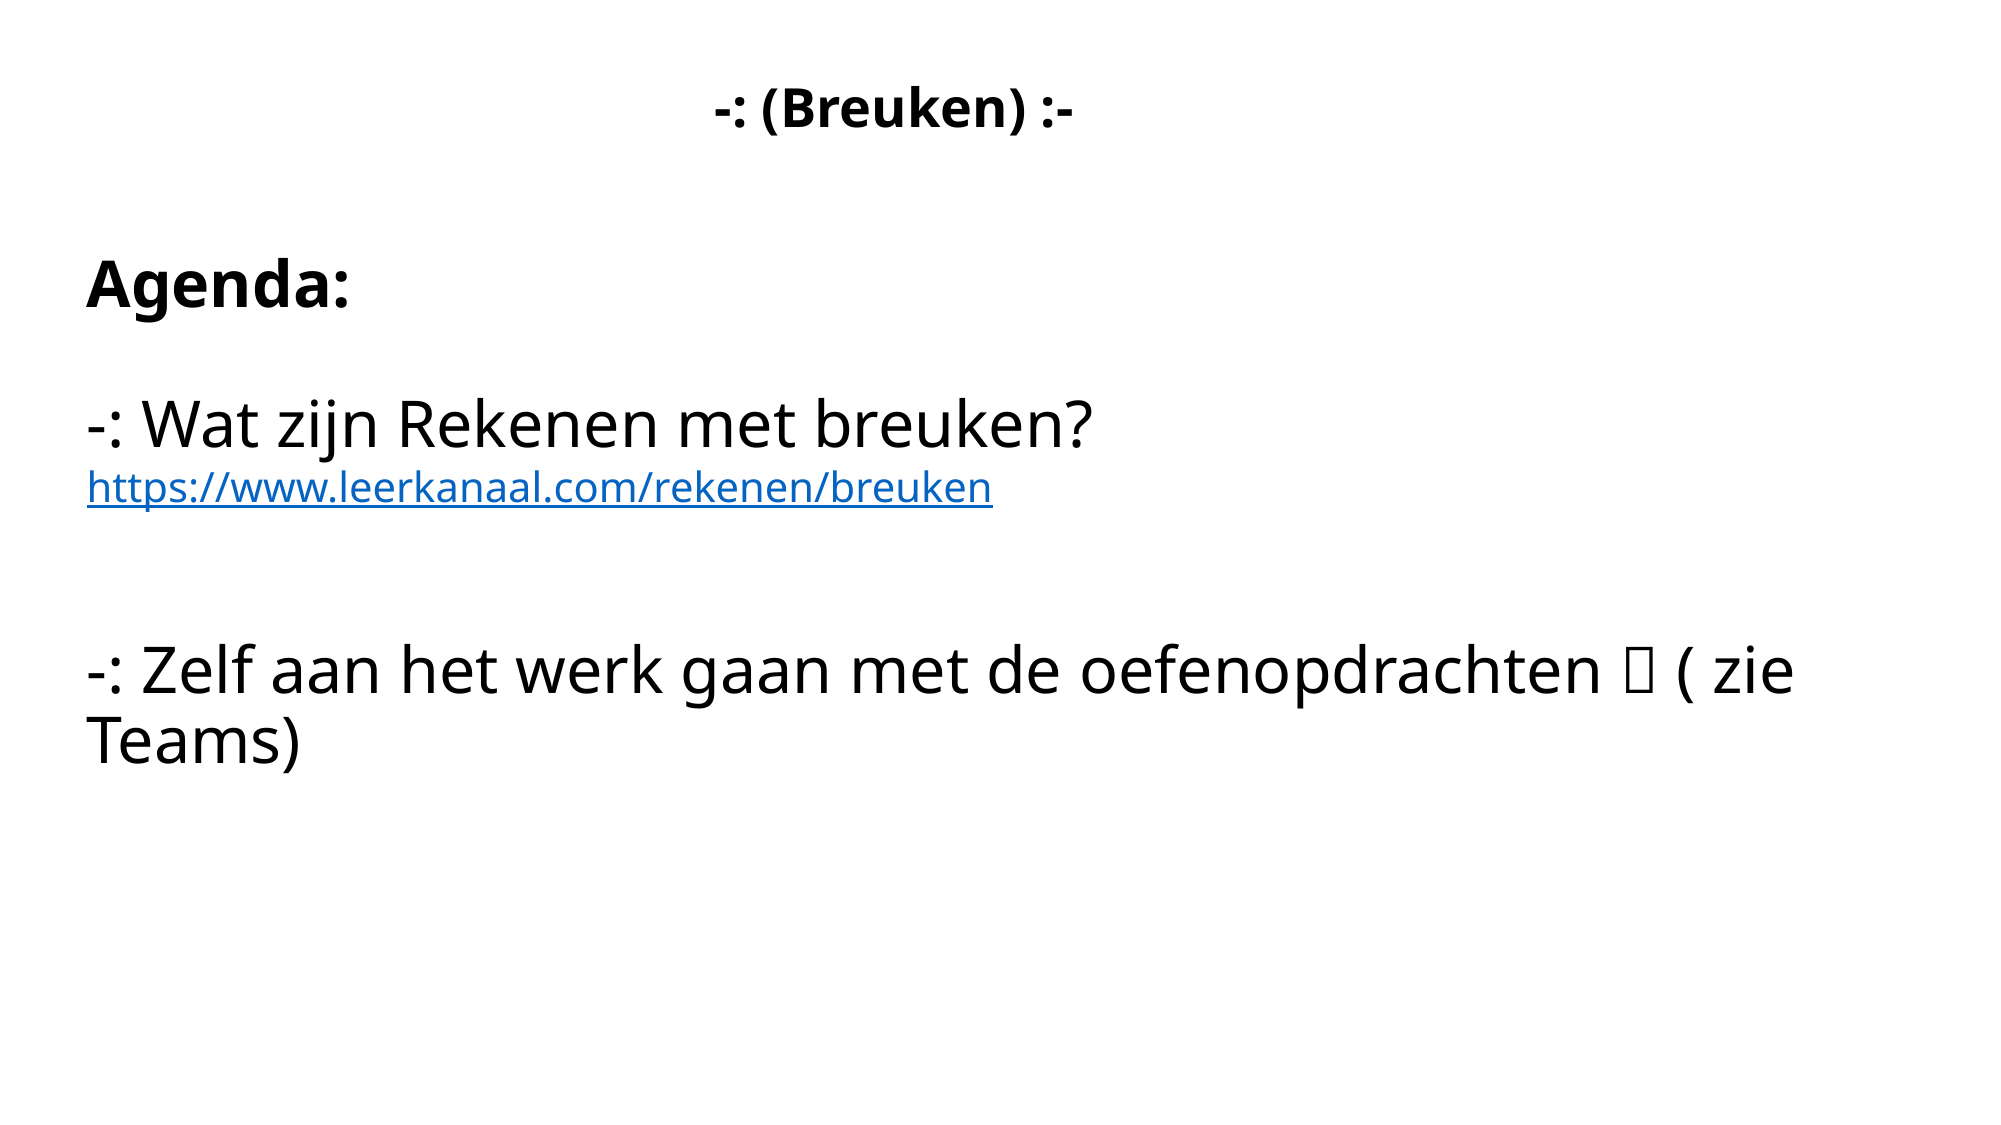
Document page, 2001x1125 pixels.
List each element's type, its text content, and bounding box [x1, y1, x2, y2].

title Agenda: -: Wat zijn Rekenen met breuken? https://www.leerkanaal.com/rekenen/breuken -: Zelf aan het werk gaan met de oefenopdrachten  ( zie Teams) [71, 160, 1951, 1040]
text_box -: (Breuken) :- [699, 26, 1137, 185]
